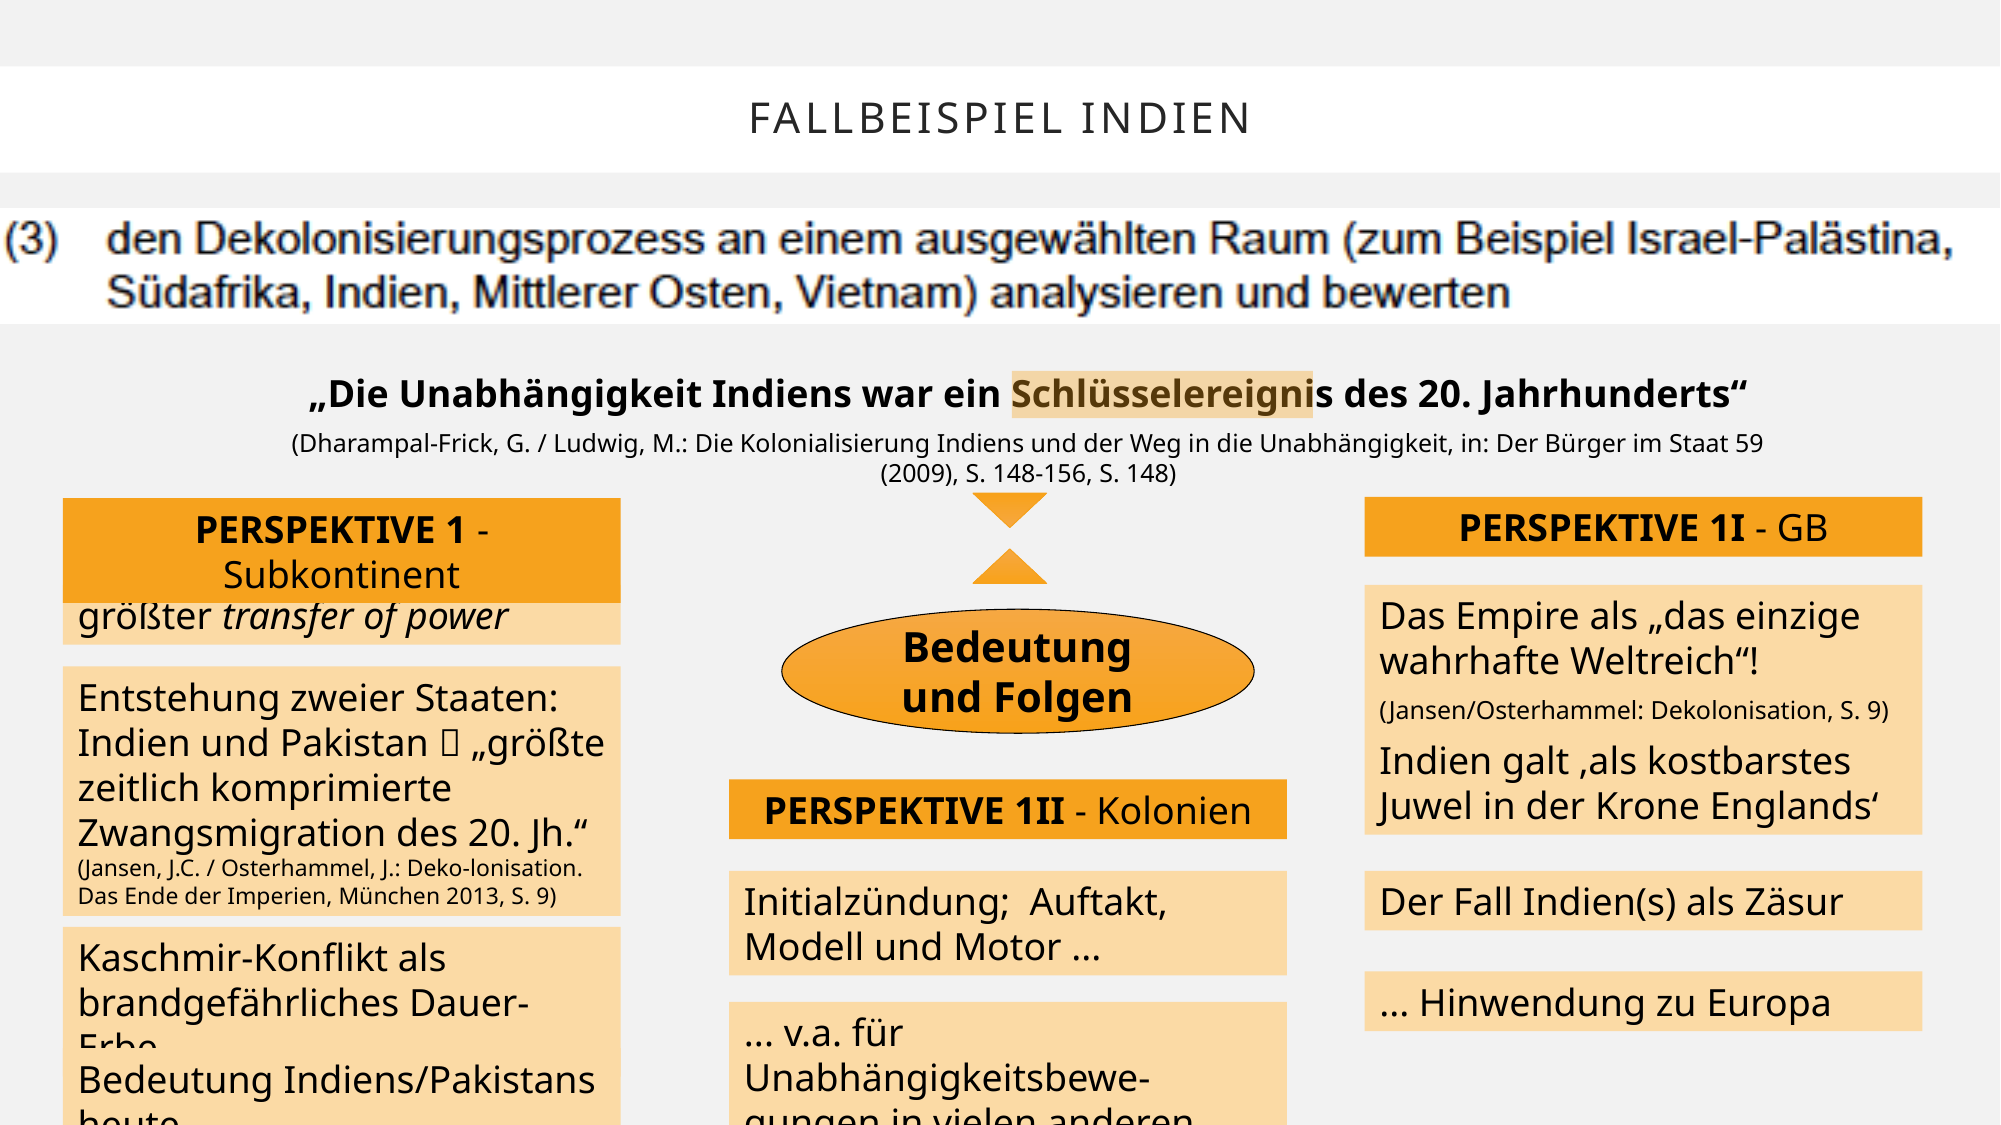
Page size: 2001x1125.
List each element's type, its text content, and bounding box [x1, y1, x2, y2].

text_box Initialzündung; Auftakt, Modell und Motor ... [729, 870, 1287, 976]
title Fallbeispiel Indien [0, 64, 2000, 175]
picture [0, 208, 2001, 324]
text_box [1011, 370, 1314, 419]
text_box Bedeutung und Folgen [781, 608, 1255, 734]
text_box ... v.a. für Unabhängigkeitsbewe-gungen in vielen anderen Kolonien [729, 1001, 1287, 1125]
text_box Kaschmir-Konflikt als brandgefährliches Dauer-Erbe [62, 926, 621, 1048]
text_box [972, 548, 1048, 584]
text_box [972, 492, 1048, 528]
text_box ... Hinwendung zu Europa [1364, 971, 1923, 1032]
text_box PERSPEKTIVE 1I - GB [1364, 496, 1923, 557]
text_box PERSPEKTIVE 1 - Subkontinent [62, 498, 621, 603]
text_box Bedeutung Indiens/Pakistans heute [62, 1048, 621, 1125]
text_box größter transfer of power [62, 603, 621, 645]
text_box PERSPEKTIVE 1II - Kolonien [729, 779, 1287, 840]
text_box Entstehung zweier Staaten: Indien und Pakistan  „größte zeitlich komprimierte Zwangsmigration des 20. Jh.“ (Jansen, J.C. / Osterhammel, J.: Deko-lonisation. Das Ende der Imperien, München 2013, S. 9) [62, 666, 621, 916]
text_box Das Empire als „das einzige wahrhafte Weltreich“! (Jansen/Osterhammel: Dekolonisation, S. 9) Indien galt ‚als kostbarstes Juwel in der Krone Englands‘ [1364, 584, 1923, 835]
text_box Der Fall Indien(s) als Zäsur [1364, 870, 1923, 931]
text_box „Die Unabhängigkeit Indiens war ein Schlüsselereignis des 20. Jahrhunderts“ (Dharampal-Frick, G. / Ludwig, M.: Die Kolonialisierung Indiens und der Weg in die Unabhängigkeit, in: Der Bürger im Staat 59 (2009), S. 148-156, S. 148) [246, 362, 1811, 495]
